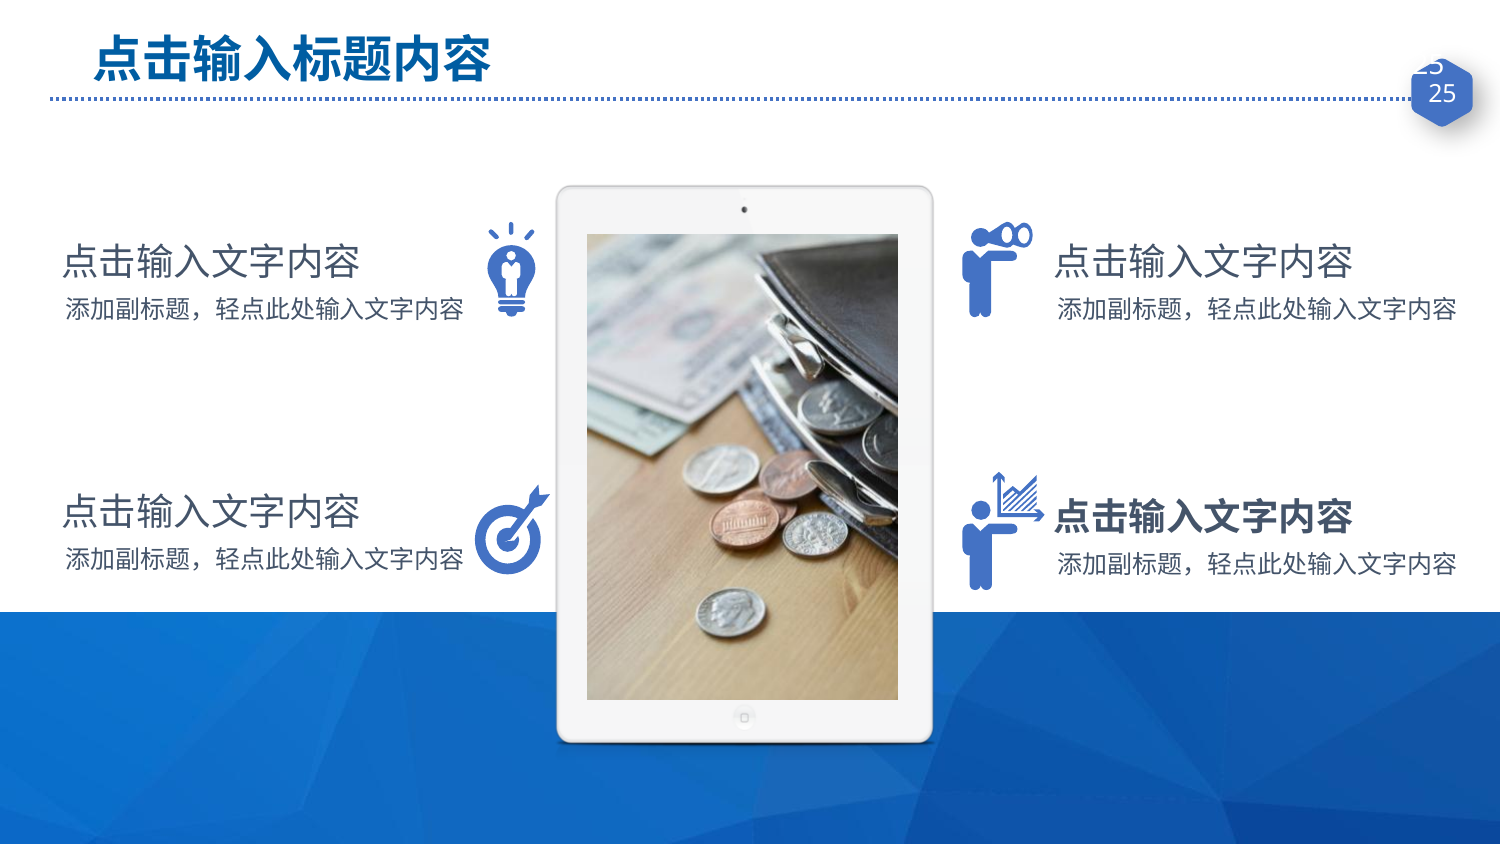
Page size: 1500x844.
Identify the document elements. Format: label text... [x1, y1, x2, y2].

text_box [474, 484, 550, 575]
slide_number 25 [1394, 38, 1463, 97]
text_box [962, 471, 1045, 590]
text_box 点击输入标题内容 [81, 21, 636, 93]
picture [0, 171, 1500, 844]
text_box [1045, 476, 1475, 582]
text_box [49, 471, 483, 577]
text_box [962, 221, 1033, 318]
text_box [49, 221, 483, 327]
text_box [1042, 221, 1475, 327]
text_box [487, 221, 536, 317]
